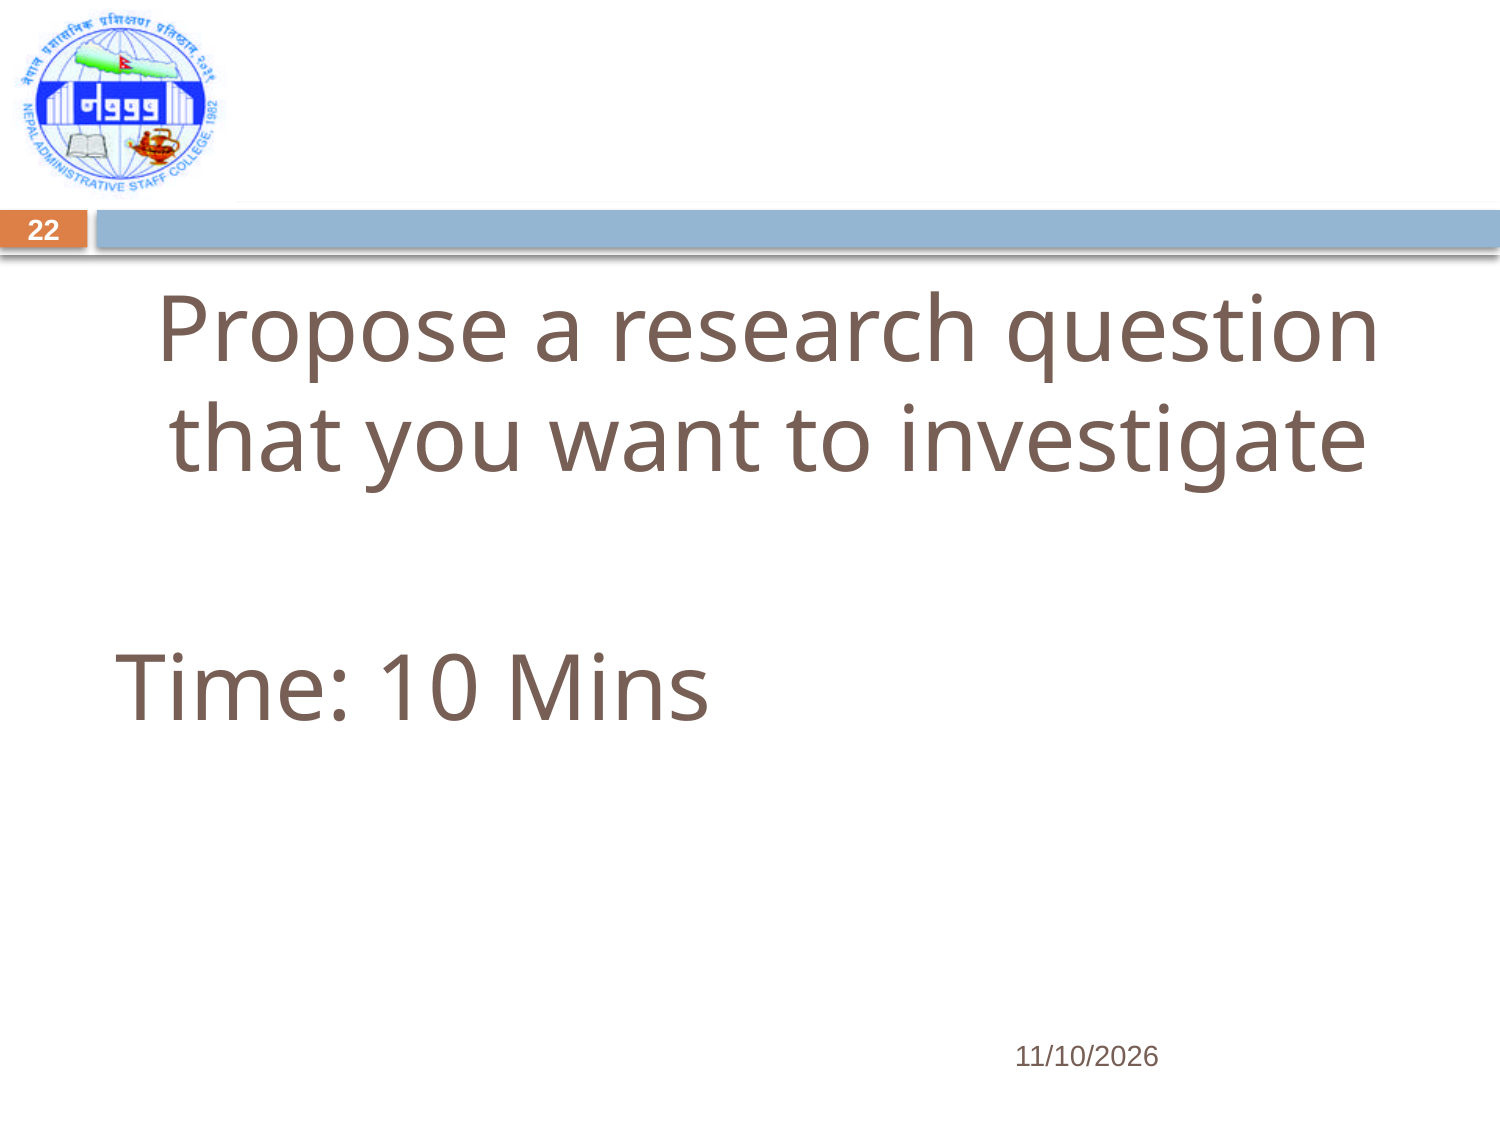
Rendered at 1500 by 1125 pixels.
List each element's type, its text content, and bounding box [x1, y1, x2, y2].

slide_number 22 [0, 208, 88, 249]
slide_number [999, 1025, 1438, 1085]
picture [1, 0, 236, 208]
list Propose a research question that you want to investigate Time: 10 Mins [100, 262, 1438, 1000]
